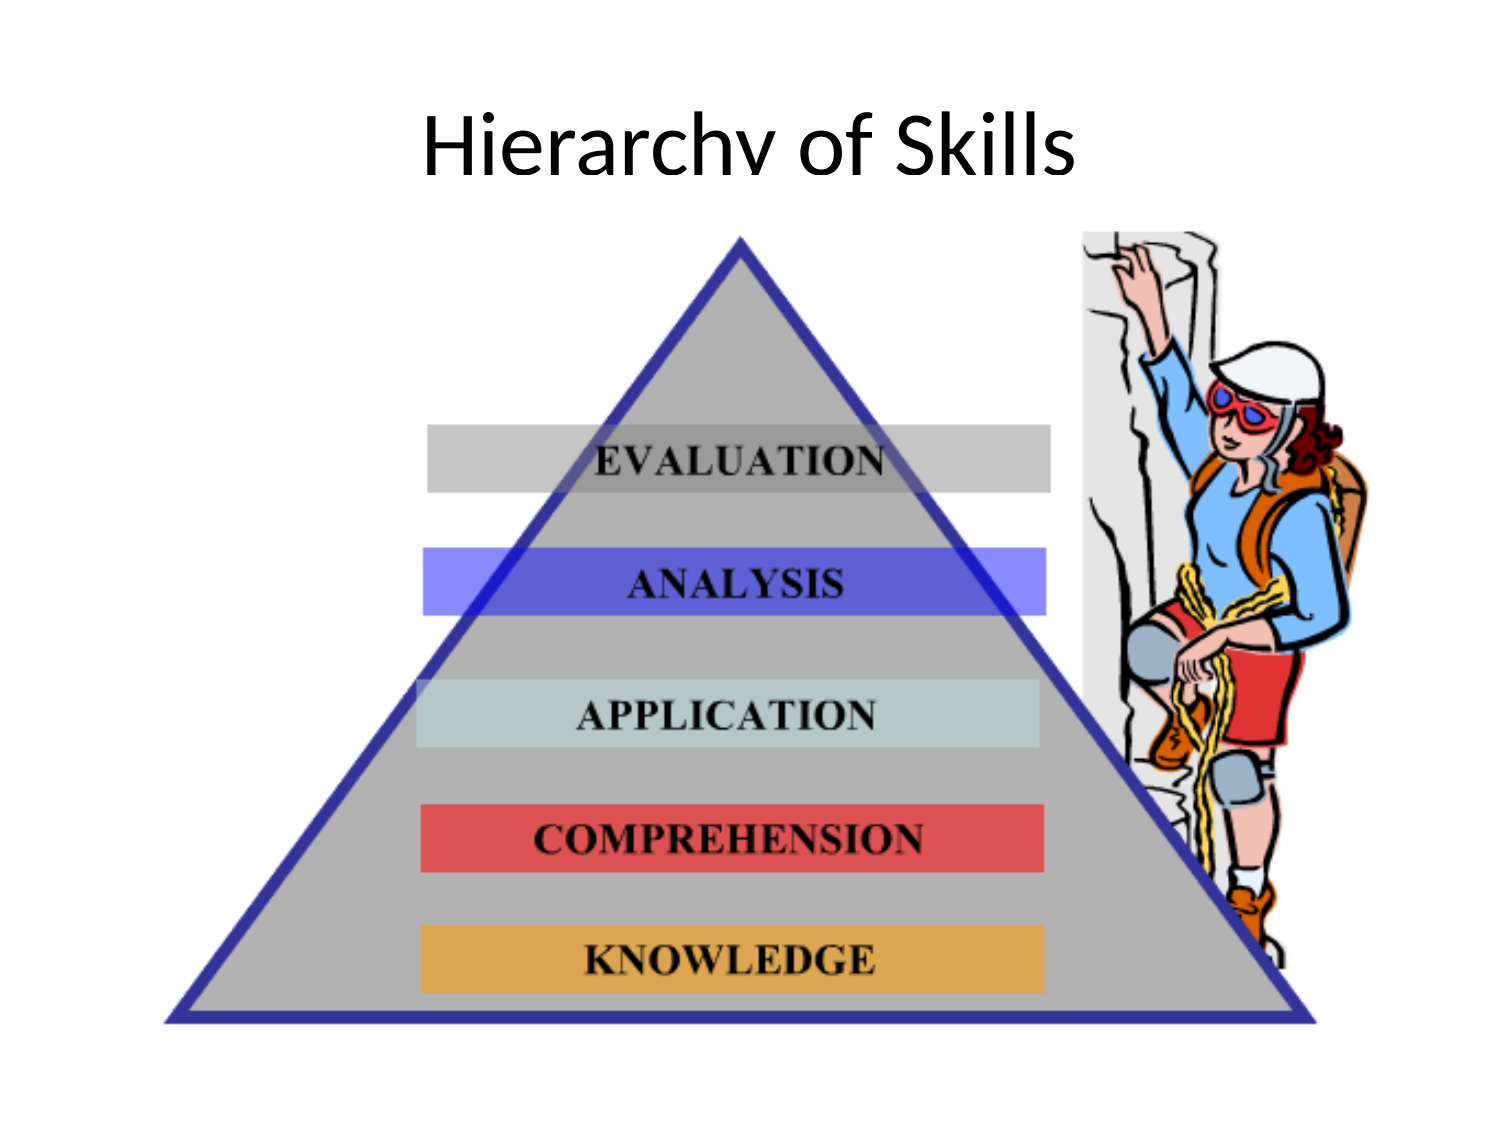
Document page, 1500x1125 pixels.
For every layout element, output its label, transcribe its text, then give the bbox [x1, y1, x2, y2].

title Hierarchy of Skills [75, 45, 1425, 174]
picture [46, 175, 1442, 1086]
